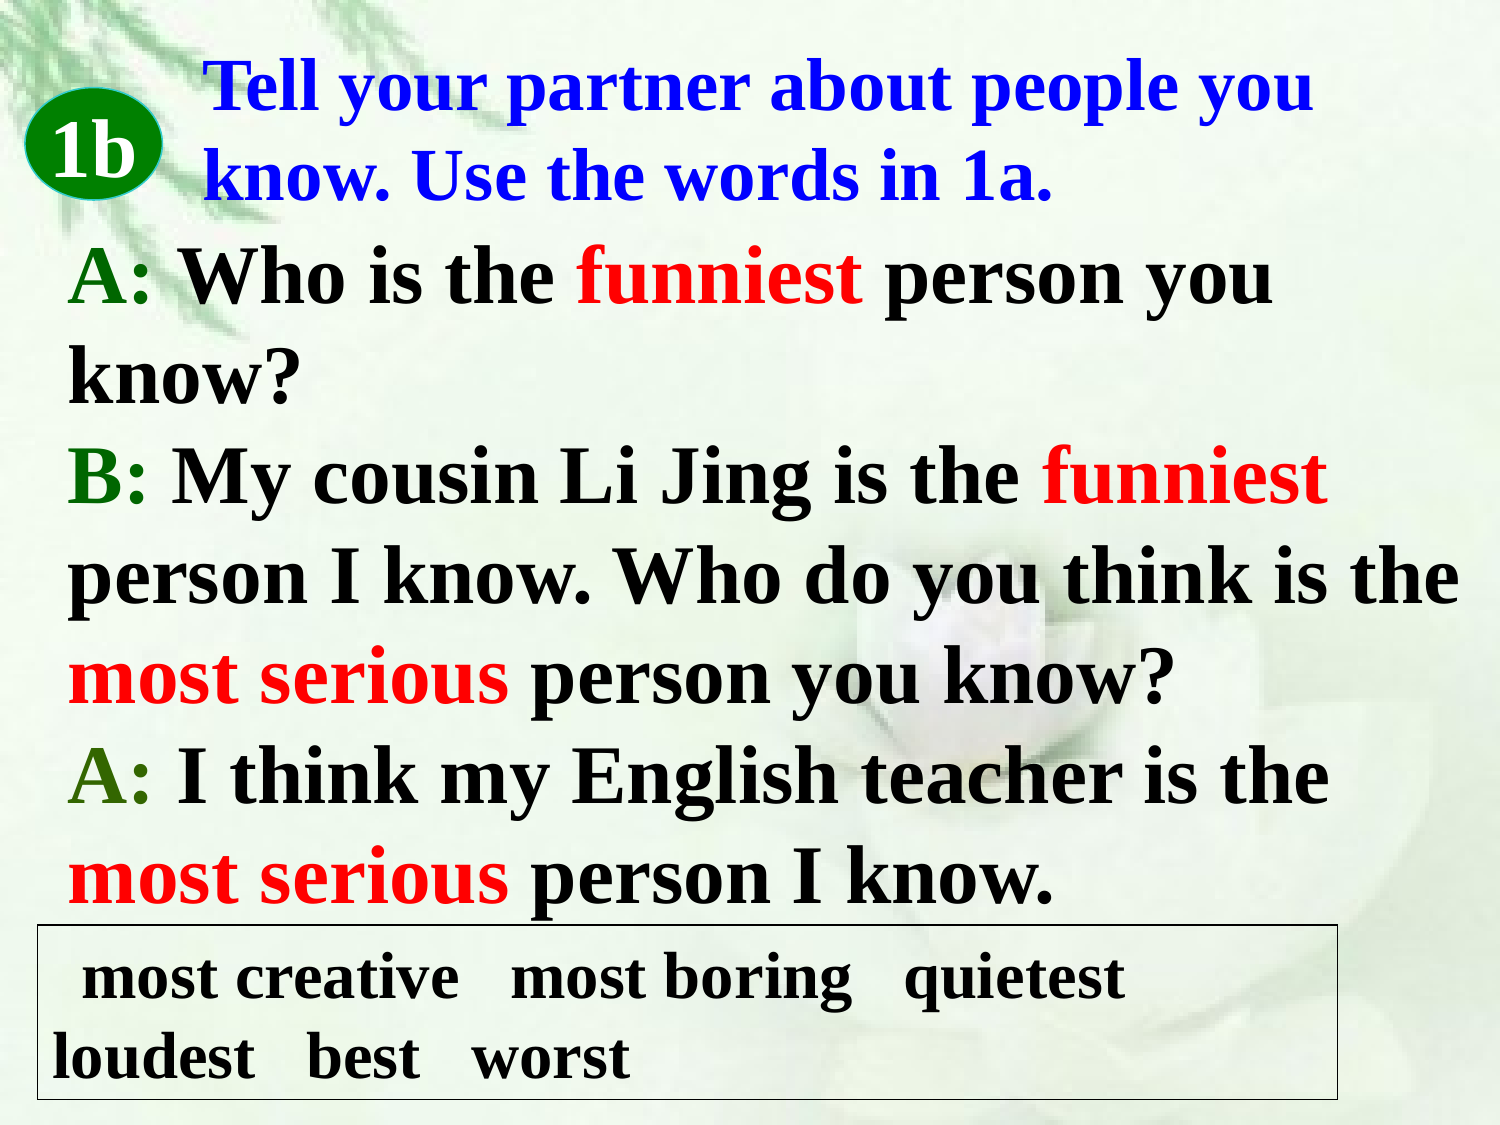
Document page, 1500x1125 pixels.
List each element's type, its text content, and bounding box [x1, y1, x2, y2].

text_box most creative most boring quietest loudest best worst [37, 924, 1338, 1100]
text_box Tell your partner about people you know. Use the words in 1a. [187, 27, 1413, 223]
picture [0, 0, 1500, 1125]
text_box 1b [24, 87, 163, 201]
text_box A: Who is the funniest person you know? B: My cousin Li Jing is the funniest person I know. Who do you think is the most serious person you know? A: I think my English teacher is the most serious person I know. [53, 212, 1500, 928]
